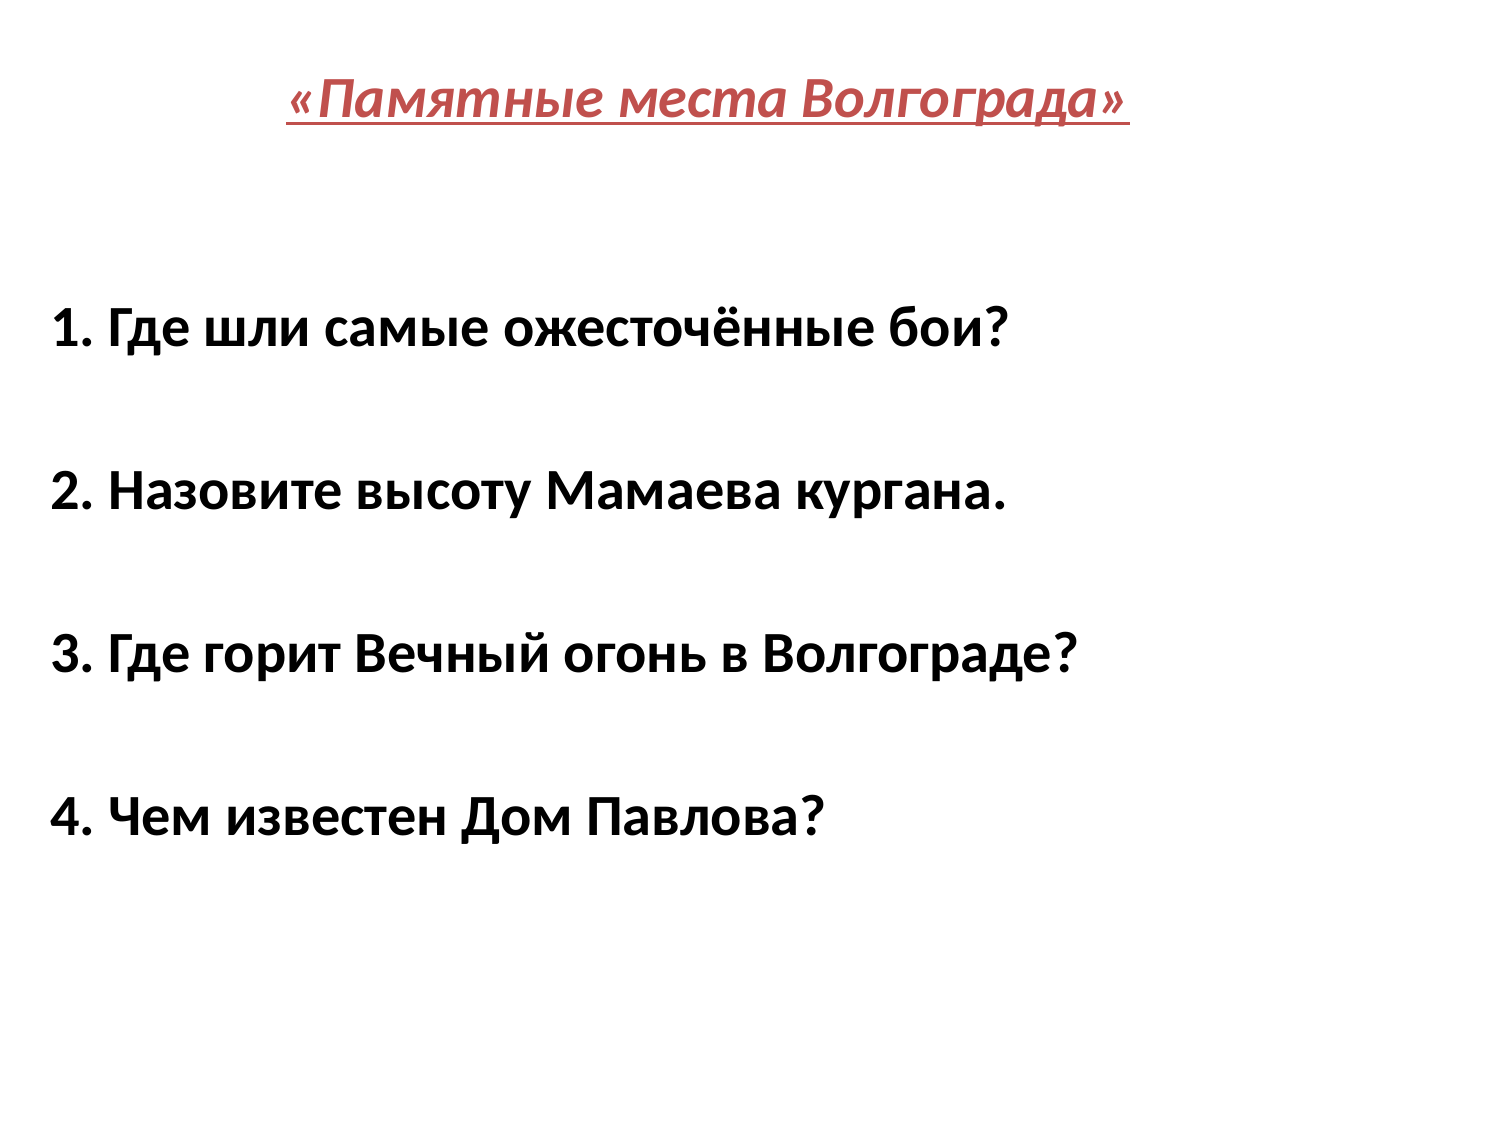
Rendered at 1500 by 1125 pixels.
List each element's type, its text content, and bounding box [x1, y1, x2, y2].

subtitle 1. Где шли самые ожесточённые бои? 2. Назовите высоту Мамаева кургана. 3. Где горит Вечный огонь в Волгограде? 4. Чем известен Дом Павлова? [35, 199, 1412, 1090]
title «Памятные места Волгограда» [46, 35, 1370, 154]
